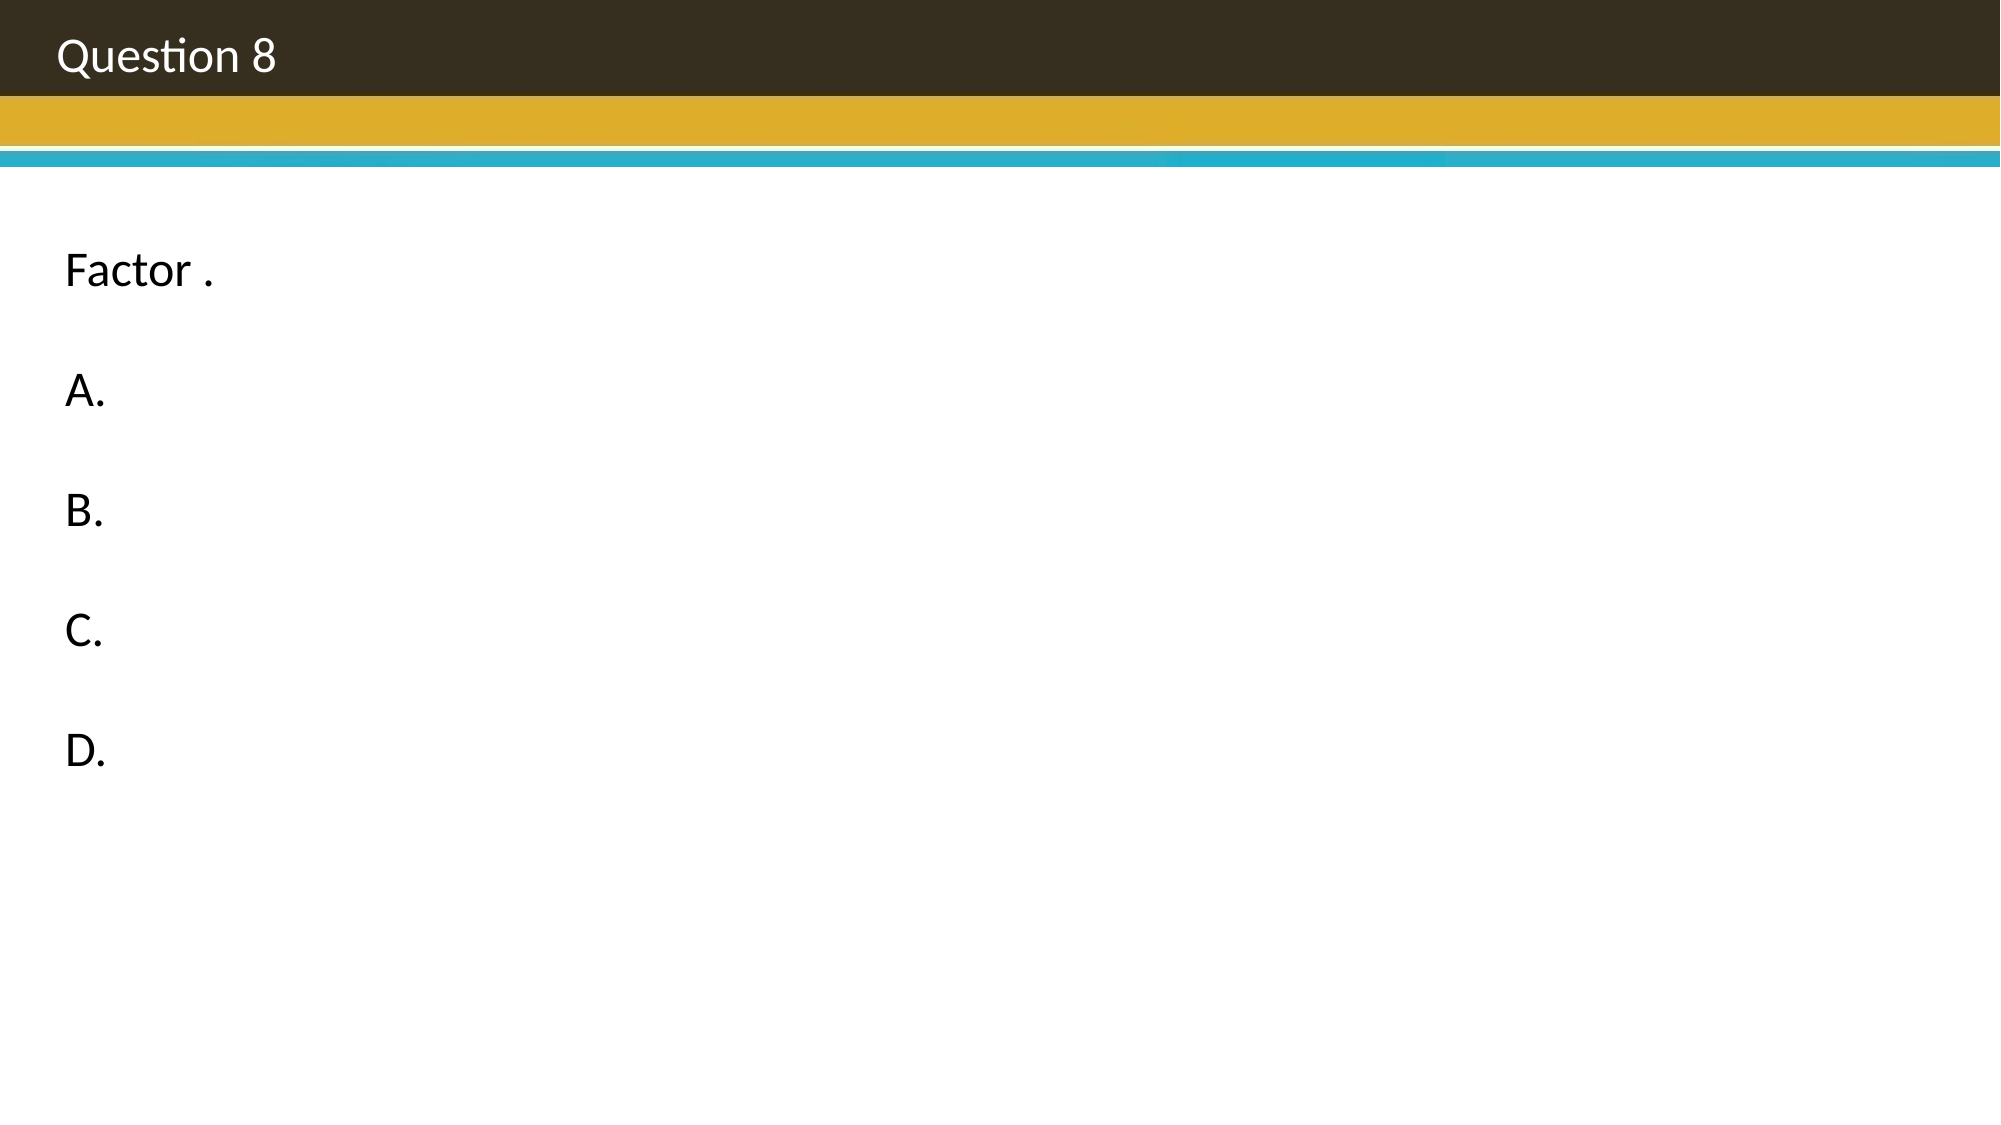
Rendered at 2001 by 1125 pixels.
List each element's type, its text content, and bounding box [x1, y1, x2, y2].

picture [0, 0, 2000, 167]
text_box Question 8 [41, 14, 293, 90]
